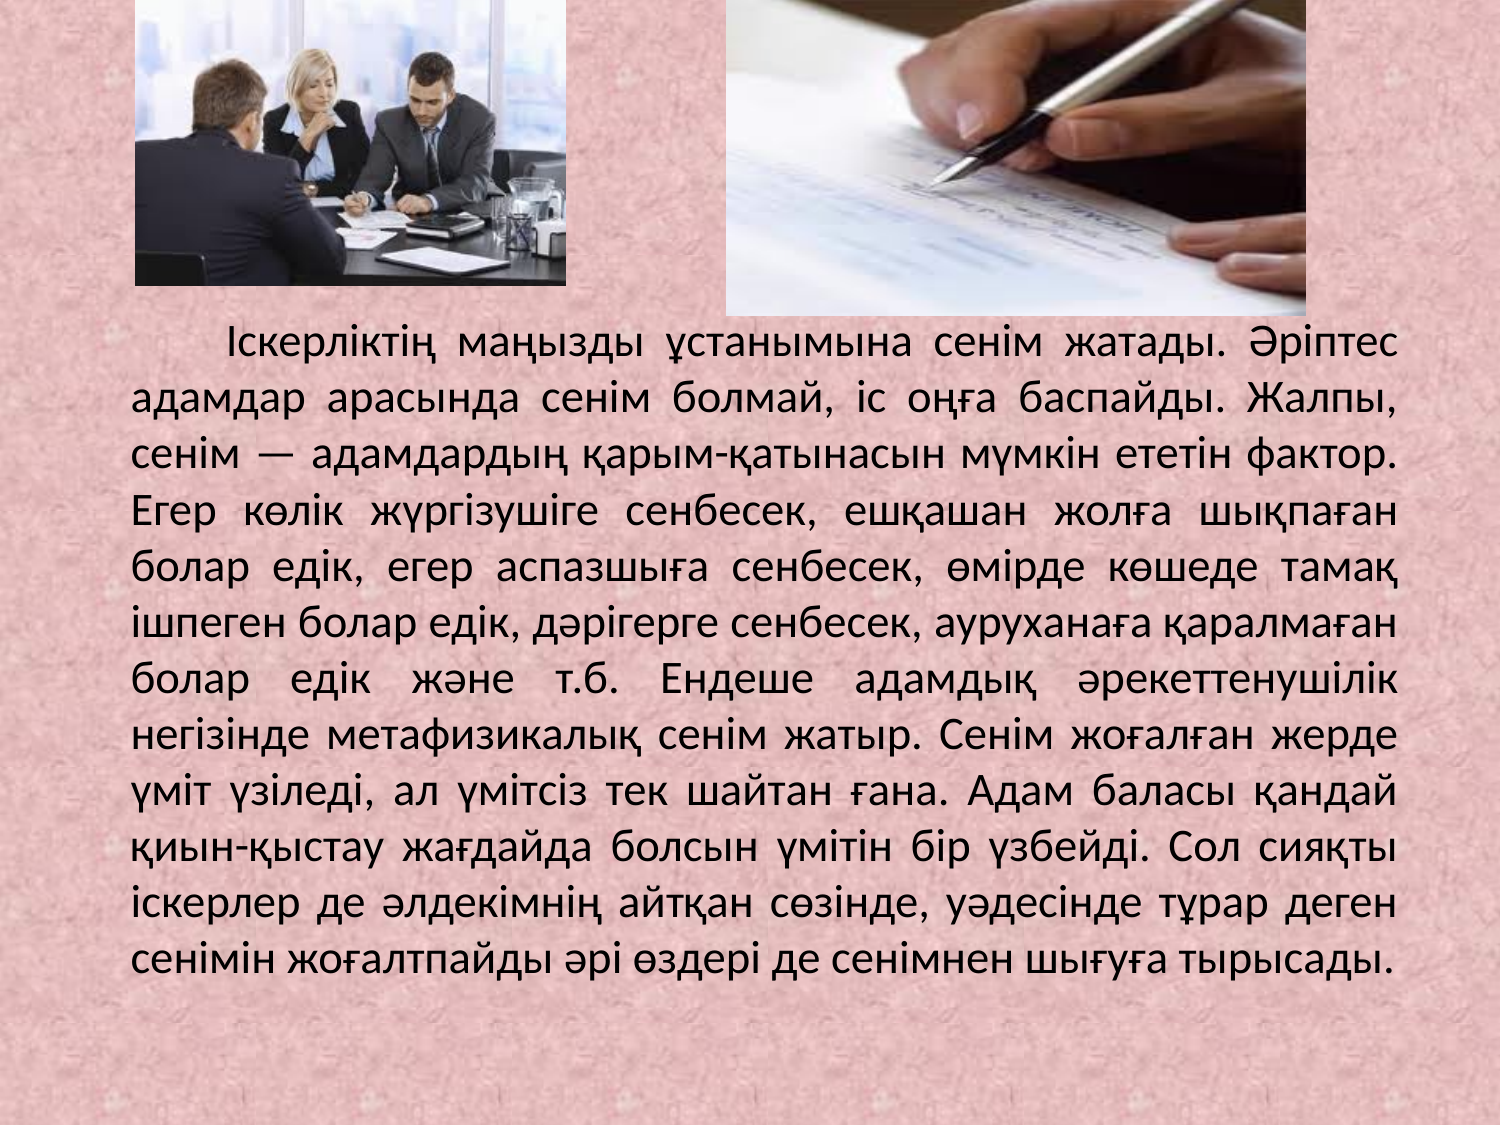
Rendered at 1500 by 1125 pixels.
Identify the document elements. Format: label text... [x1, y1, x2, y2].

list Іскерліктің маңызды ұстанымына сенім жатады. Әріптес адамдар арасында сенім болмай, іс оңға баспайды. Жалпы, сенім — адамдардың қарым-қатынасын мүмкін ететін фактор. Егер көлік жүргізушіге сенбесек, ешқашан жолға шықпаған болар едік, егер аспазшыға сенбесек, өмірде көшеде тамақ ішпеген болар едік, дәрігерге сенбесек, ауруханаға қаралмаған болар едік және т.б. Ендеше адамдық әрекеттенушілік негізінде метафизикалық сенім жатыр. Сенім жоғалған жерде үміт үзіледі, ал үмітсіз тек шайтан ғана. Адам баласы қандай қиын-қыстау жағдайда болсын үмітін бір үзбейді. Сол сияқты іскерлер де әлдекімнің айтқан сөзінде, уәдесінде тұрар деген сенімін жоғалтпайды әрі өздері де сенімнен шығуға тырысады. [64, 302, 1415, 1046]
picture [0, 0, 1500, 1125]
